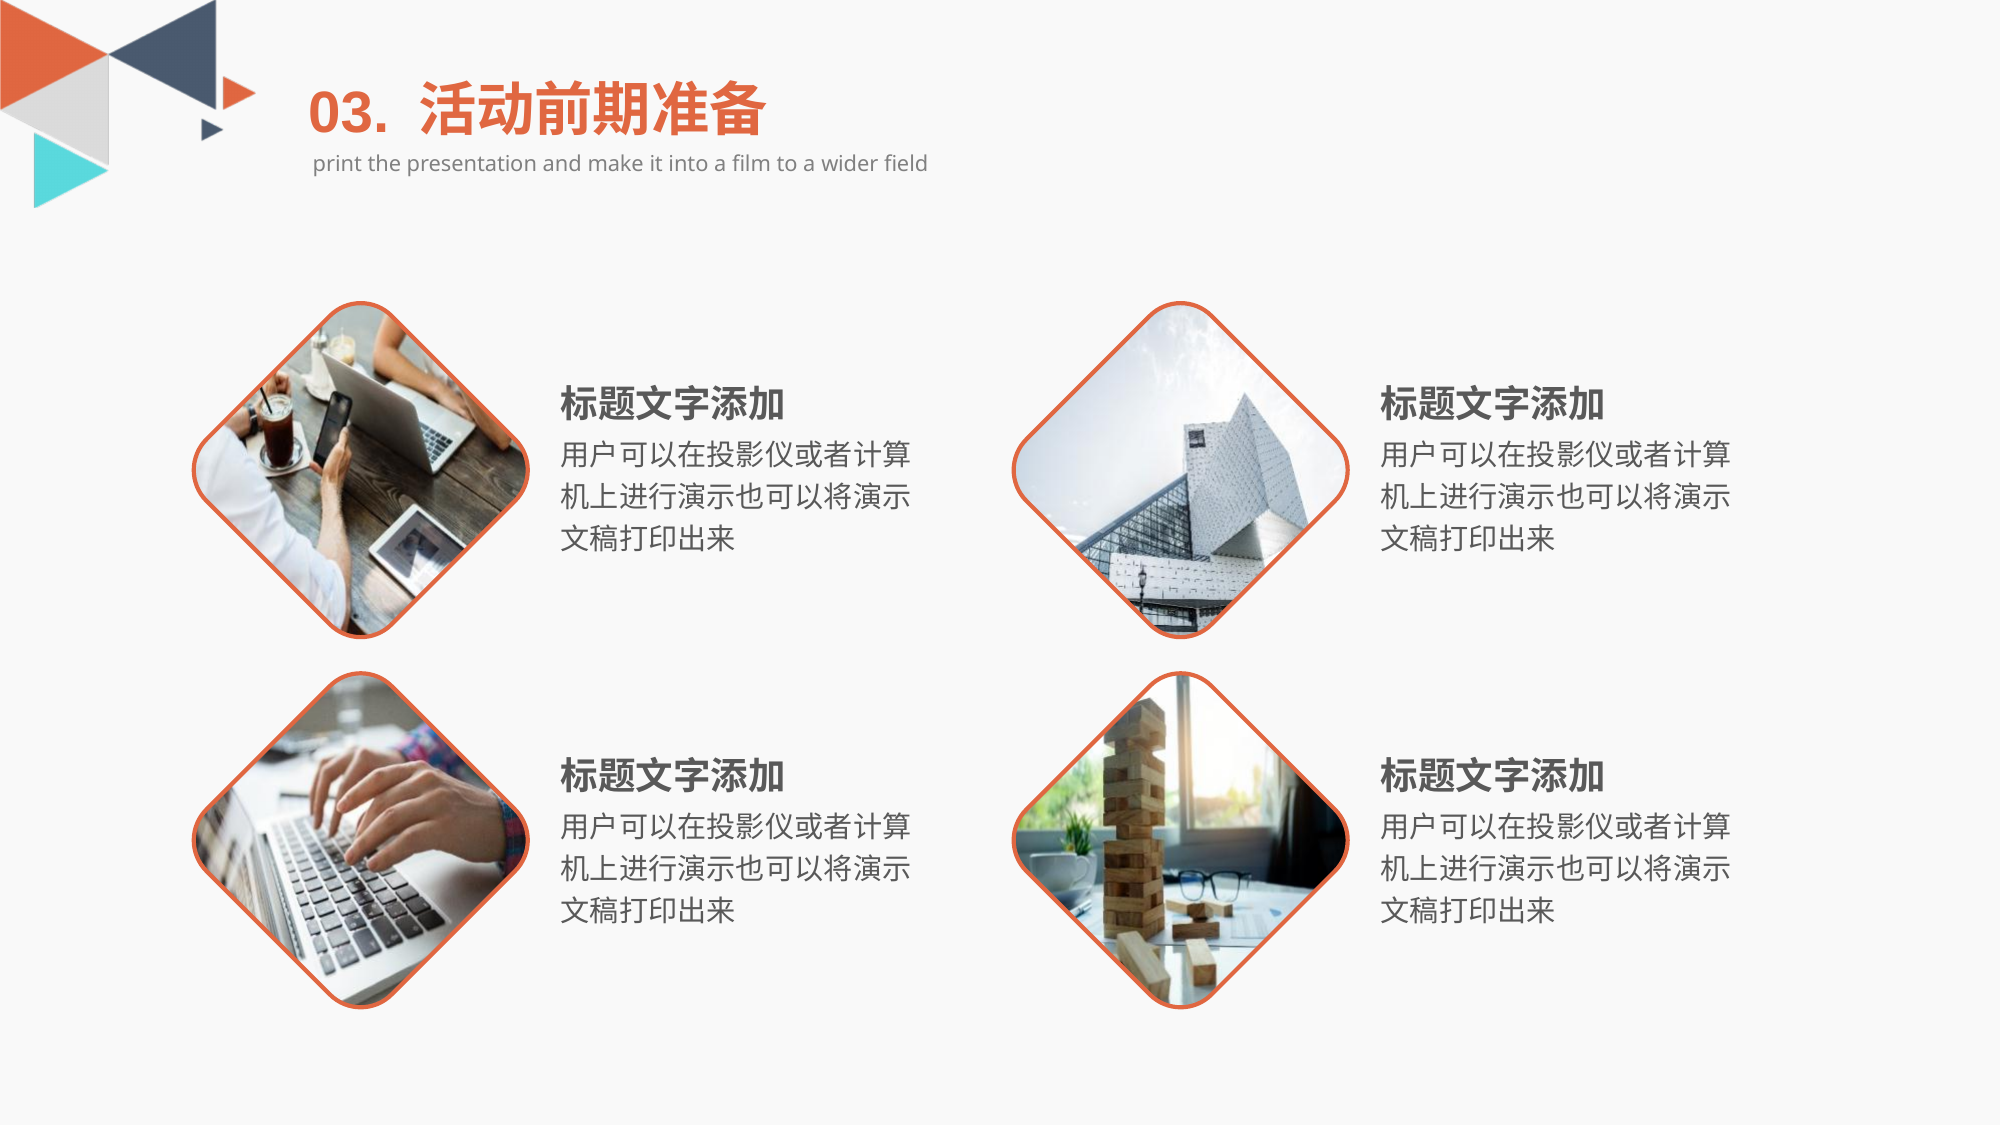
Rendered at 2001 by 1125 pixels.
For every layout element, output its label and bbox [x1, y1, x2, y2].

picture [193, 673, 528, 1008]
text_box [545, 736, 948, 937]
text_box [1365, 736, 1768, 937]
text_box [1365, 363, 1768, 565]
picture [193, 303, 528, 638]
picture [1, 0, 255, 232]
text_box [292, 64, 1022, 182]
picture [1013, 303, 1348, 638]
text_box [545, 363, 948, 565]
picture [1013, 673, 1348, 1008]
